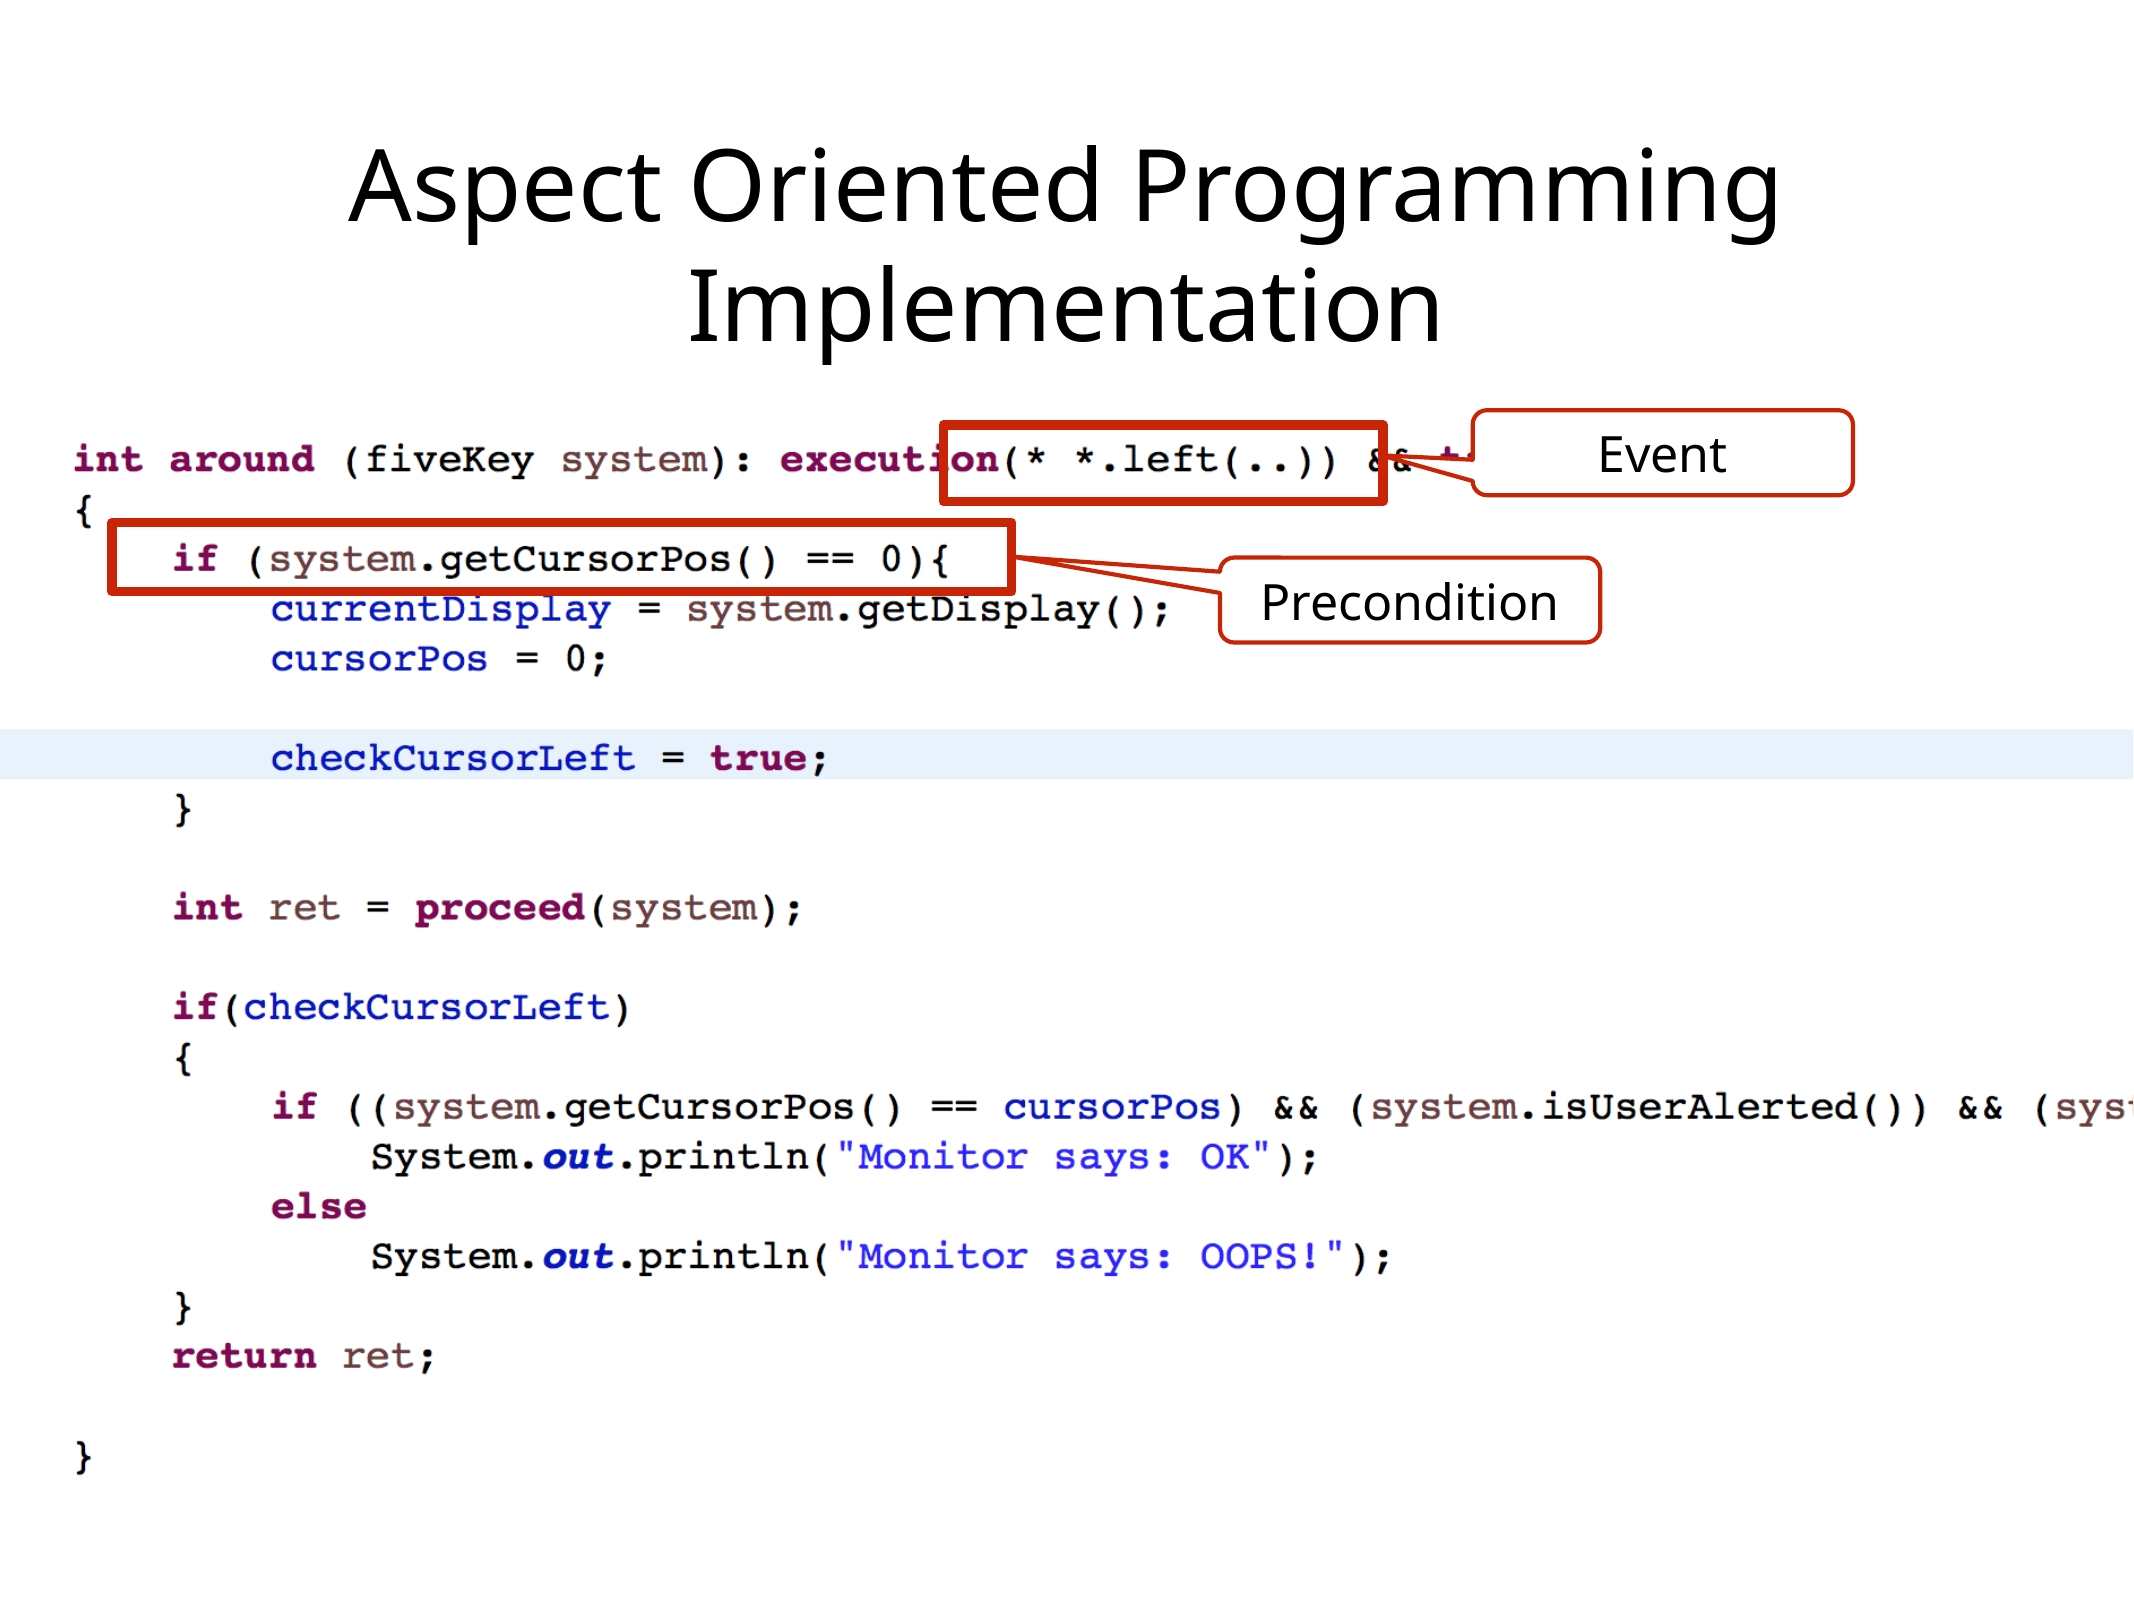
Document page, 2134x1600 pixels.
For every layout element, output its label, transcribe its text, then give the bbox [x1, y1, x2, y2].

title Aspect Oriented Programming Implementation [155, 63, 1978, 409]
picture [0, 417, 2134, 1515]
